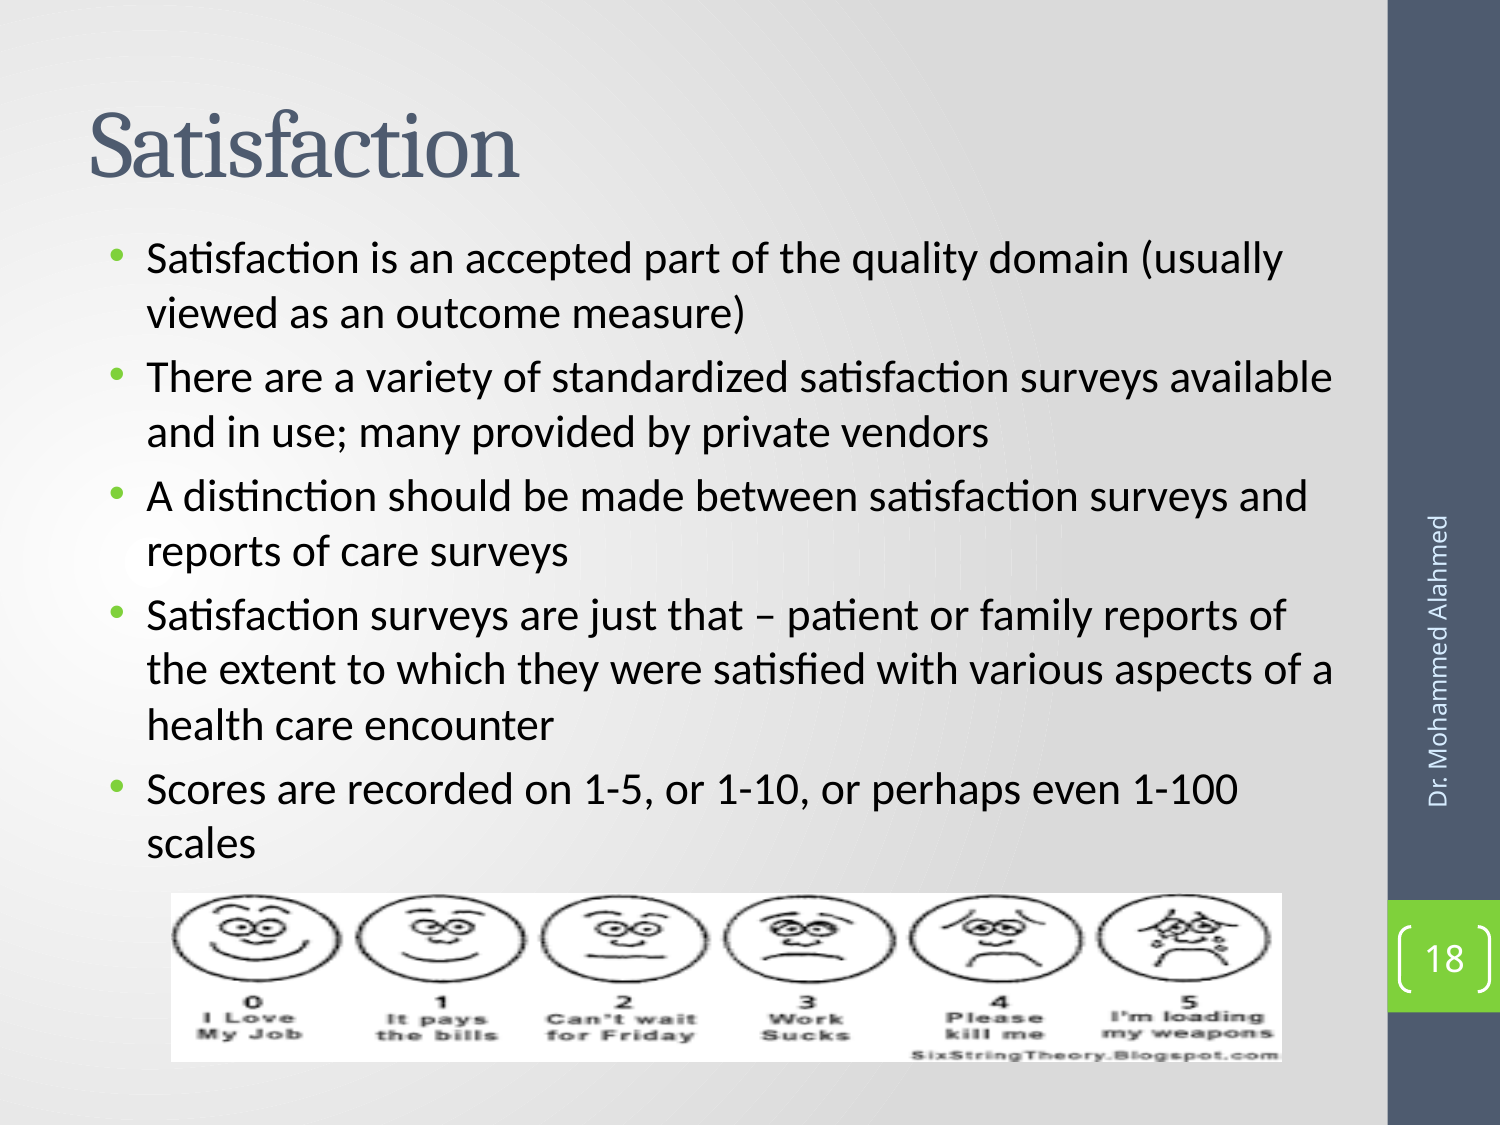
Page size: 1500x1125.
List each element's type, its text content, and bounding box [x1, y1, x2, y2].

picture [170, 892, 1282, 1062]
slide_number 18 [1397, 925, 1492, 994]
list Satisfaction is an accepted part of the quality domain (usually viewed as an outcome measure) There are a variety of standardized satisfaction surveys available and in use; many provided by private vendors A distinction should be made between satisfaction surveys and reports of care surveys Satisfaction surveys are just that – patient or family reports of the extent to which they were satisfied with various aspects of a health care encounter Scores are recorded on 1-5, or 1-10, or perhaps even 1-100 scales [75, 219, 1365, 905]
footer Dr. Mohammed Alahmed [1408, 500, 1469, 889]
title Satisfaction [75, 45, 609, 219]
